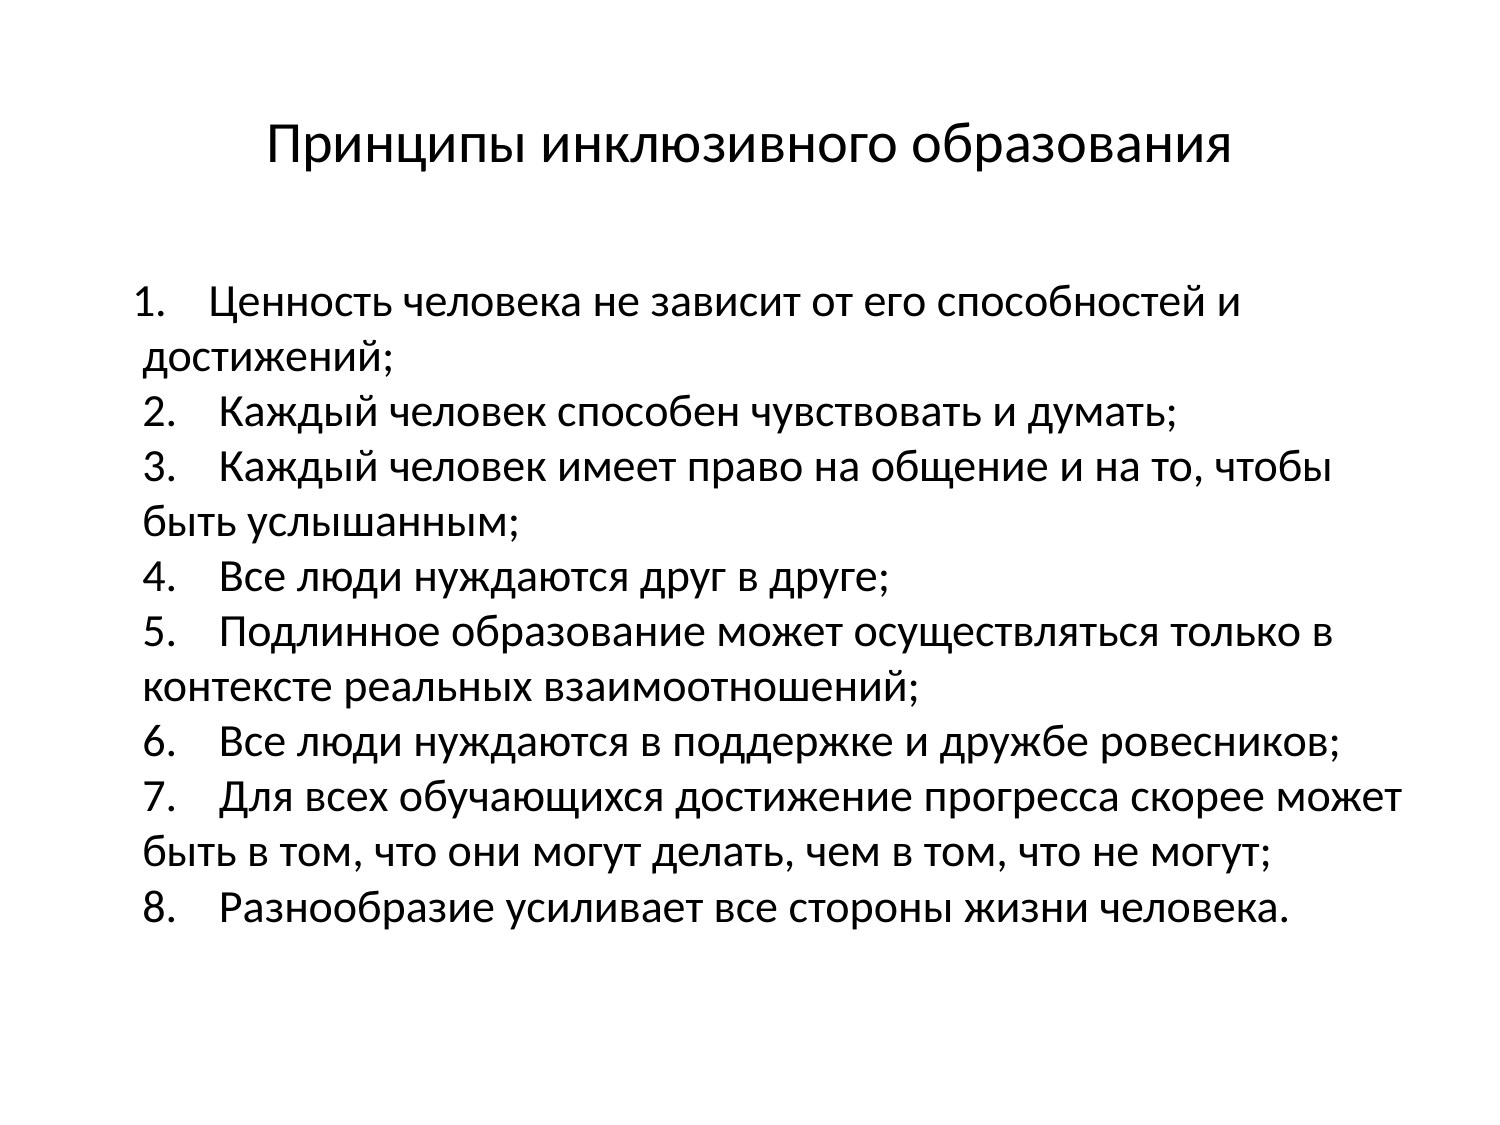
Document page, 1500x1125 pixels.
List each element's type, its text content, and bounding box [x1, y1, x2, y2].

list 1. Ценность человека не зависит от его способностей и достижений; 2. Каждый человек способен чувствовать и думать; 3. Каждый человек имеет право на общение и на то, чтобы быть услышанным; 4. Все люди нуждаются друг в друге; 5. Подлинное образование может осуществляться только в контексте реальных взаимоотношений; 6. Все люди нуждаются в поддержке и дружбе ровесников; 7. Для всех обучающихся достижение прогресса скорее может быть в том, что они могут делать, чем в том, что не могут; 8. Разнообразие усиливает все стороны жизни человека. [75, 262, 1425, 1005]
title Принципы инклюзивного образования [75, 45, 1425, 233]
